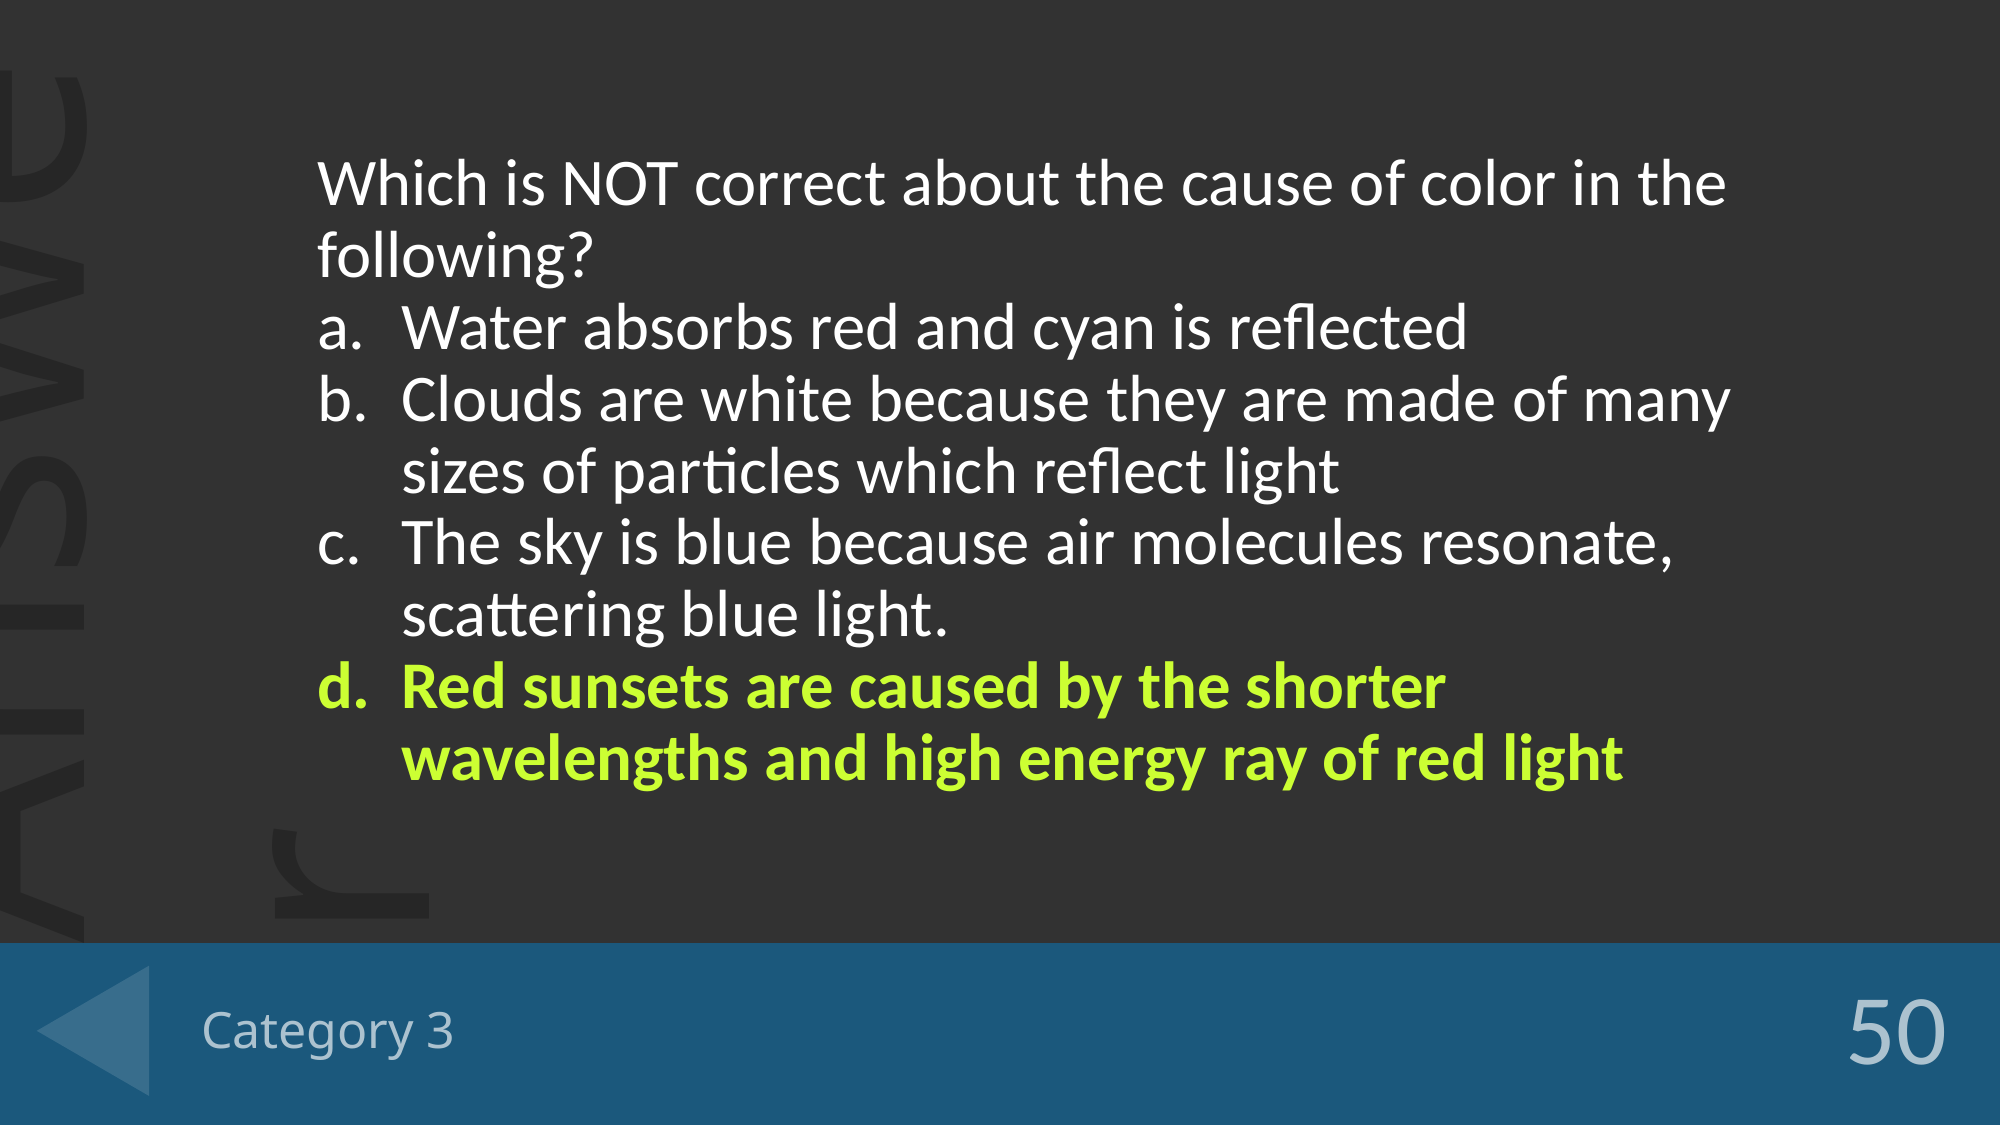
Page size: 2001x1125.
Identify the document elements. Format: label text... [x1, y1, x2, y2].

list 50 [1494, 967, 1963, 1097]
list Which is NOT correct about the cause of color in the following? Water absorbs red and cyan is reflected Clouds are white because they are made of many sizes of particles which reflect light The sky is blue because air molecules resonate, scattering blue light. Red sunsets are caused by the shorter wavelengths and high energy ray of red light [302, 307, 1760, 636]
title Category 3 [185, 967, 1494, 1097]
